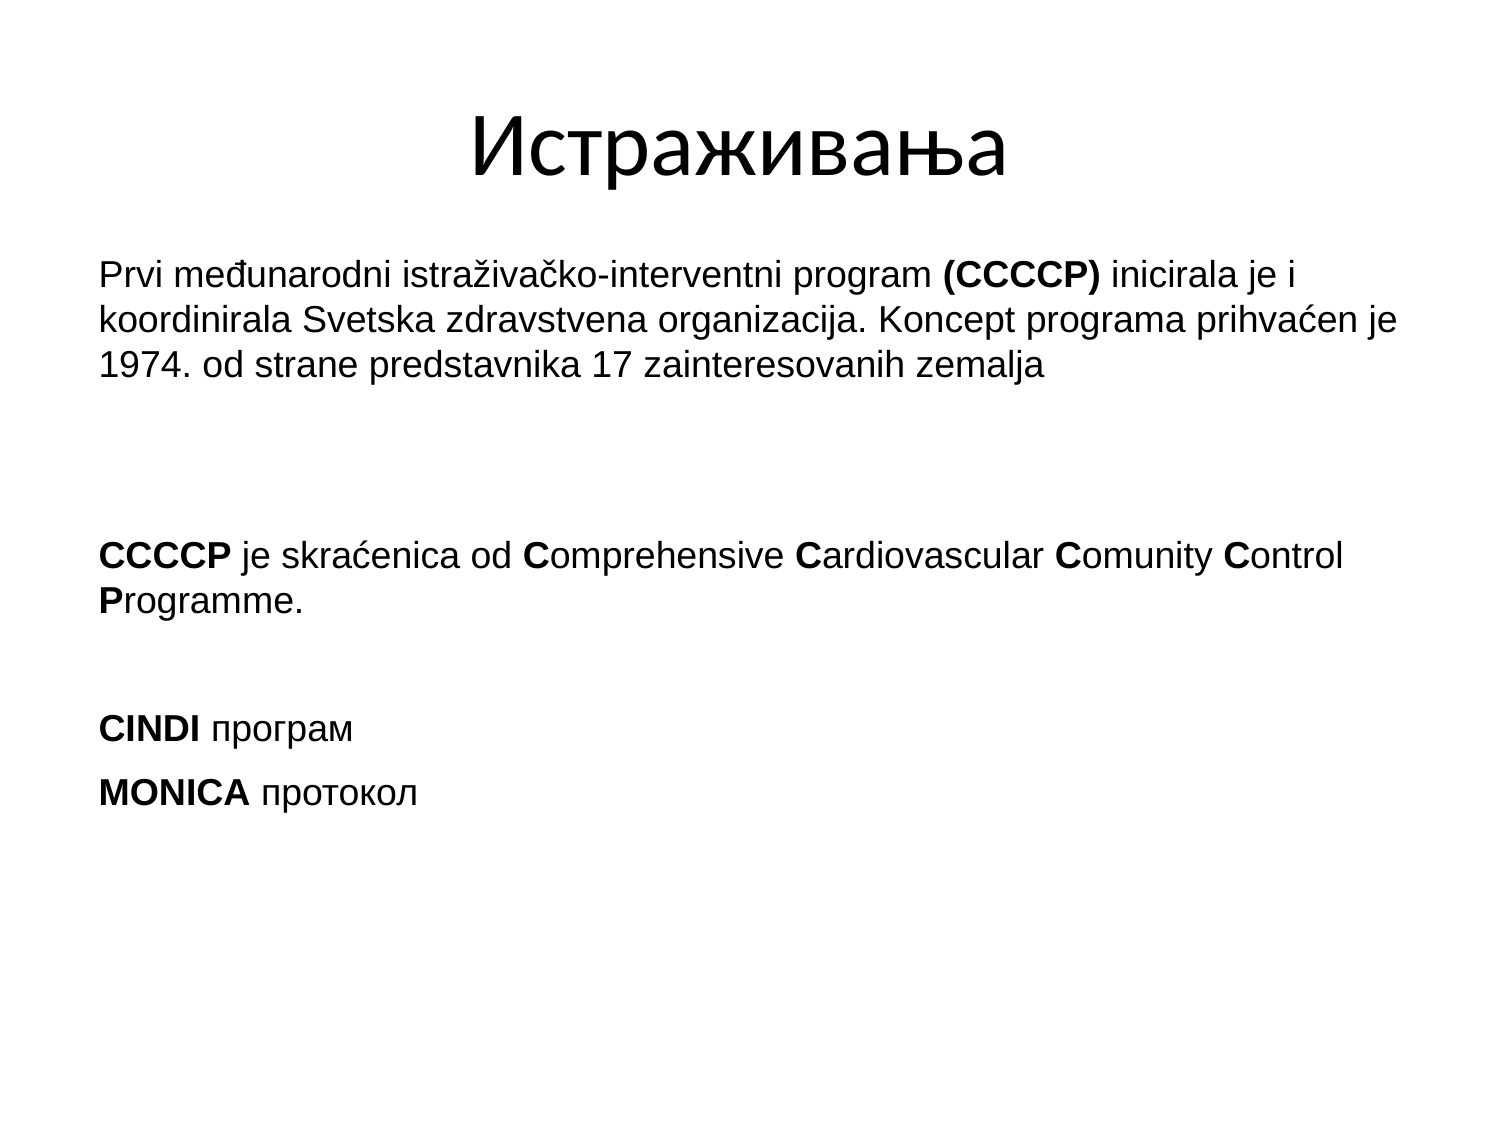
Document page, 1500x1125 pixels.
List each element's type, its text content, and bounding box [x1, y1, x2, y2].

title Истраживања [75, 45, 1425, 233]
text_box Prvi međunarodni istraživačko-interventni program (CCCCP) inicirala je i koordinirala Svetska zdravstvena organizacija. Koncept programa prihvaćen je 1974. od strane predstavnika 17 zainteresovanih zemalja CCCCP je skraćenica od Comprehensive Cardiovascular Comunity Control Programme. CINDI програм MONICA протокол [83, 242, 1432, 948]
